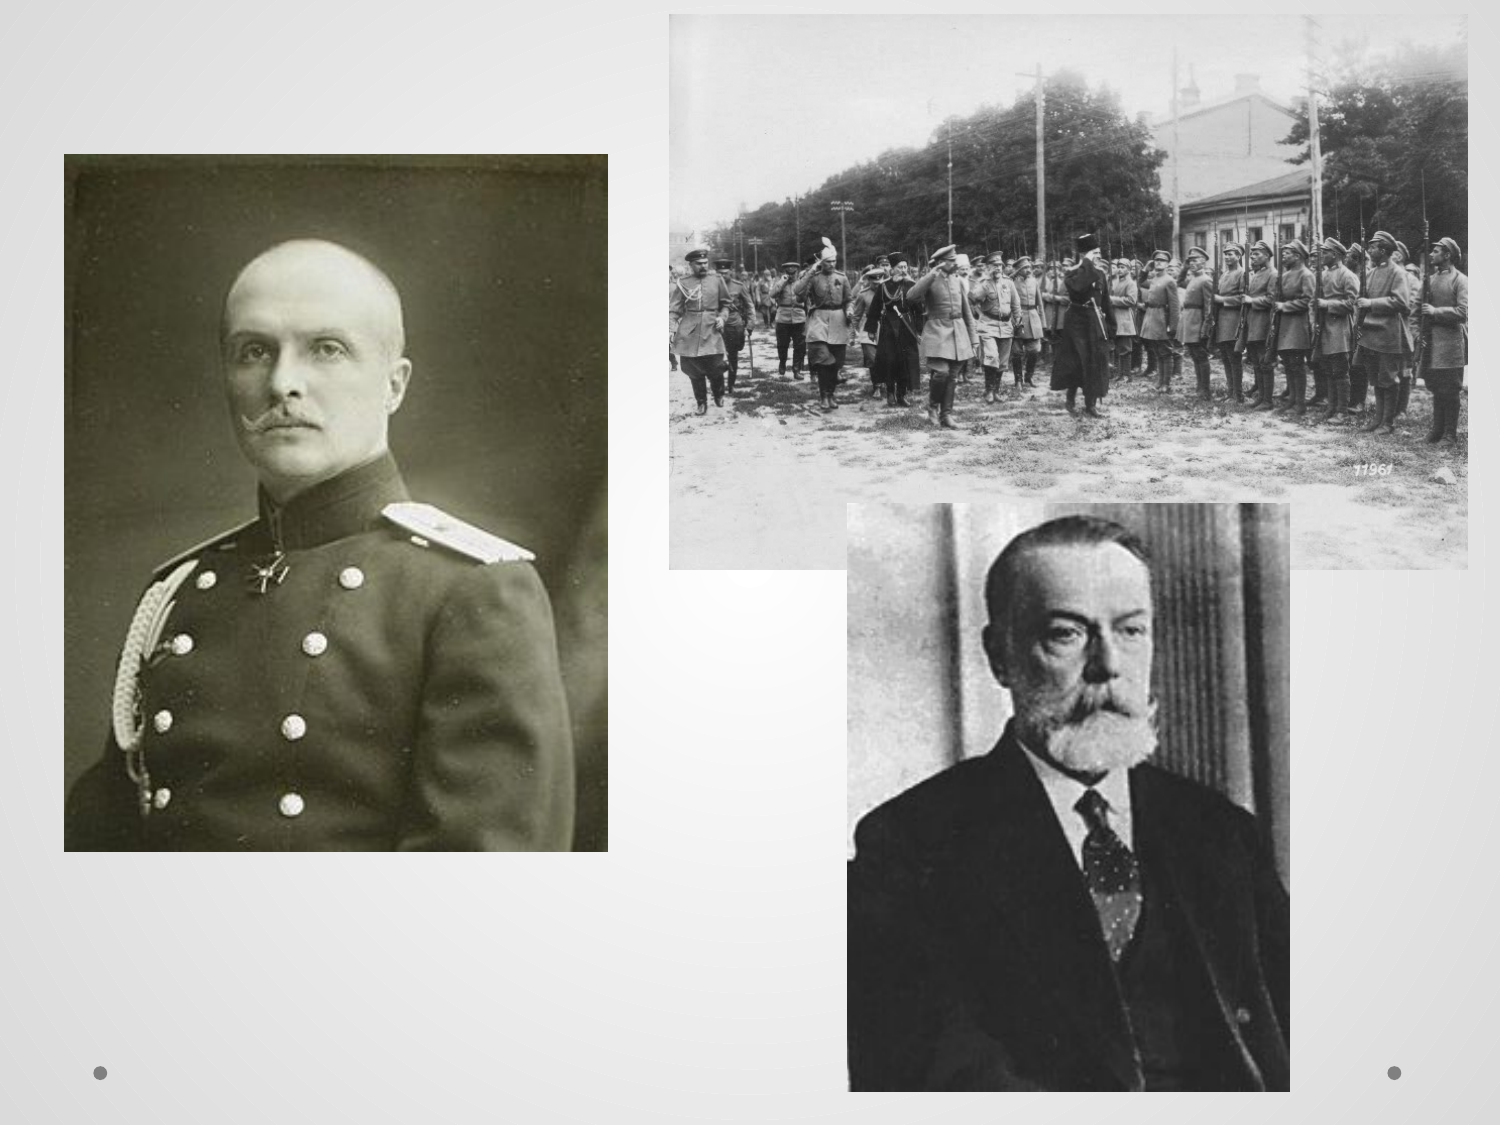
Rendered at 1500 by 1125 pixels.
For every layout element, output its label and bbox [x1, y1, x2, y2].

picture [64, 154, 608, 853]
picture [669, 14, 1468, 1093]
